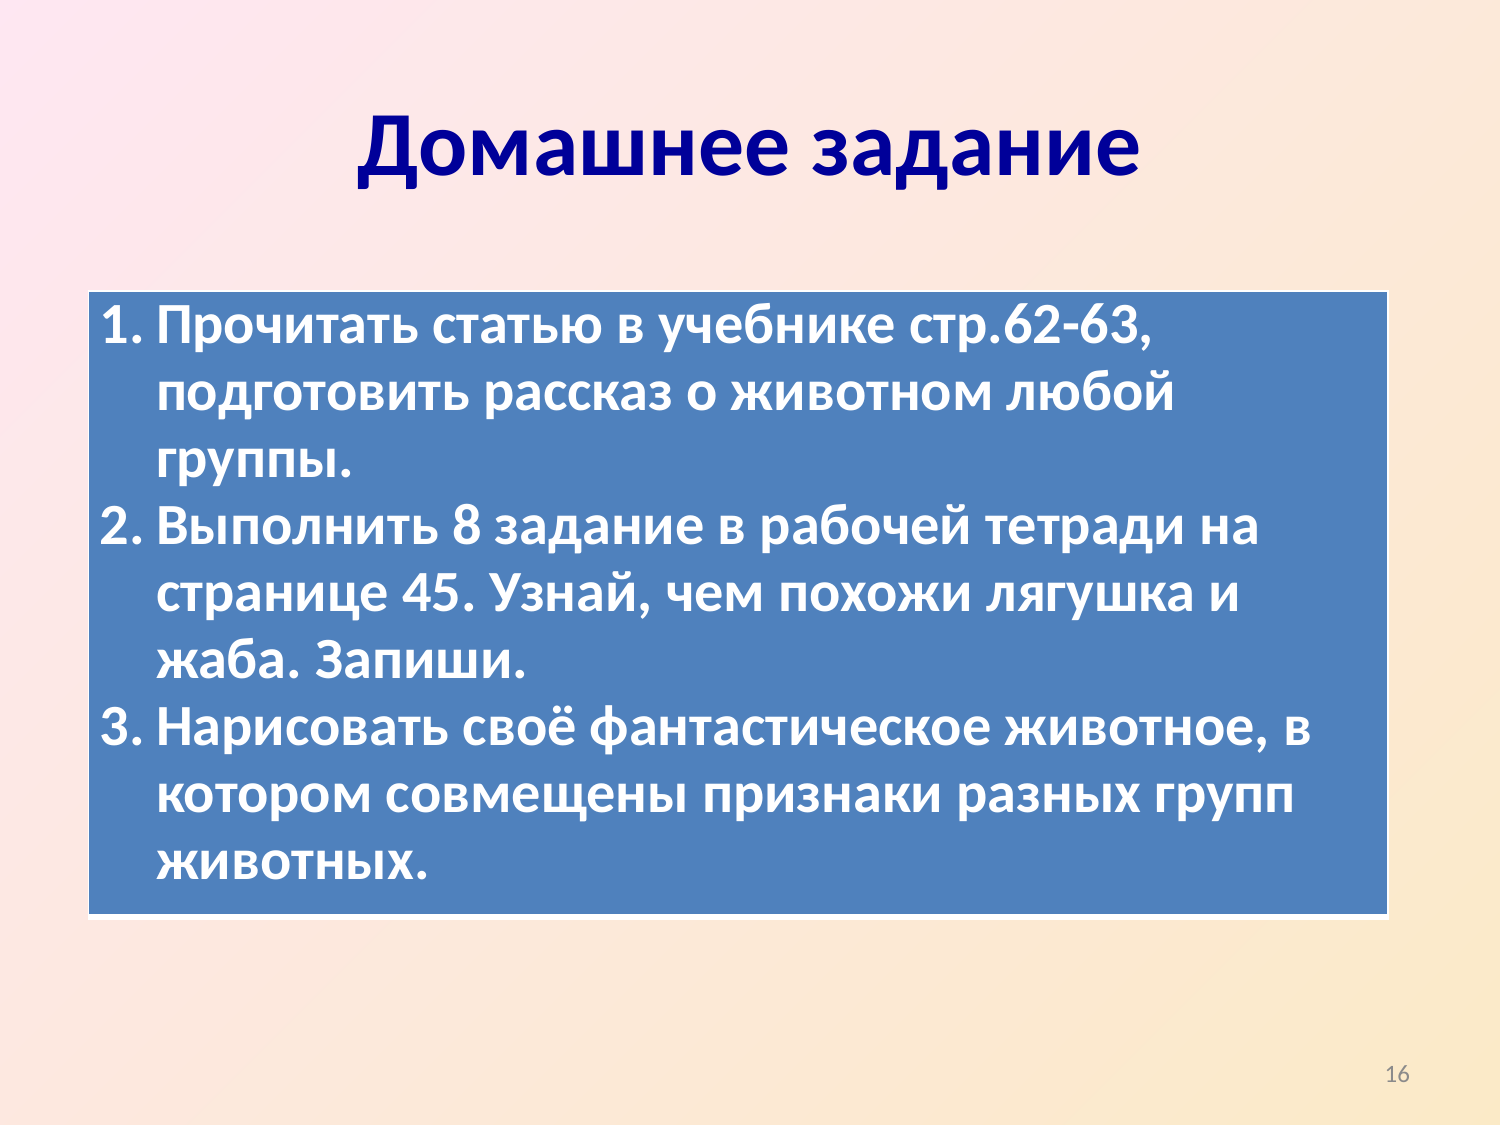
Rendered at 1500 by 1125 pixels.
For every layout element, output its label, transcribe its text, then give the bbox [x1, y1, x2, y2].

slide_number 16 [1074, 1042, 1425, 1103]
table_header Прочитать статью в учебнике стр.62-63, подготовить рассказ о животном любой группы. Выполнить 8 задание в рабочей тетради на странице 45. Узнай, чем похожи лягушка и жаба. Запиши. Нарисовать своё фантастическое животное, в котором совмещены признаки разных групп животных. [89, 292, 1387, 914]
title Домашнее задание [75, 45, 1425, 233]
